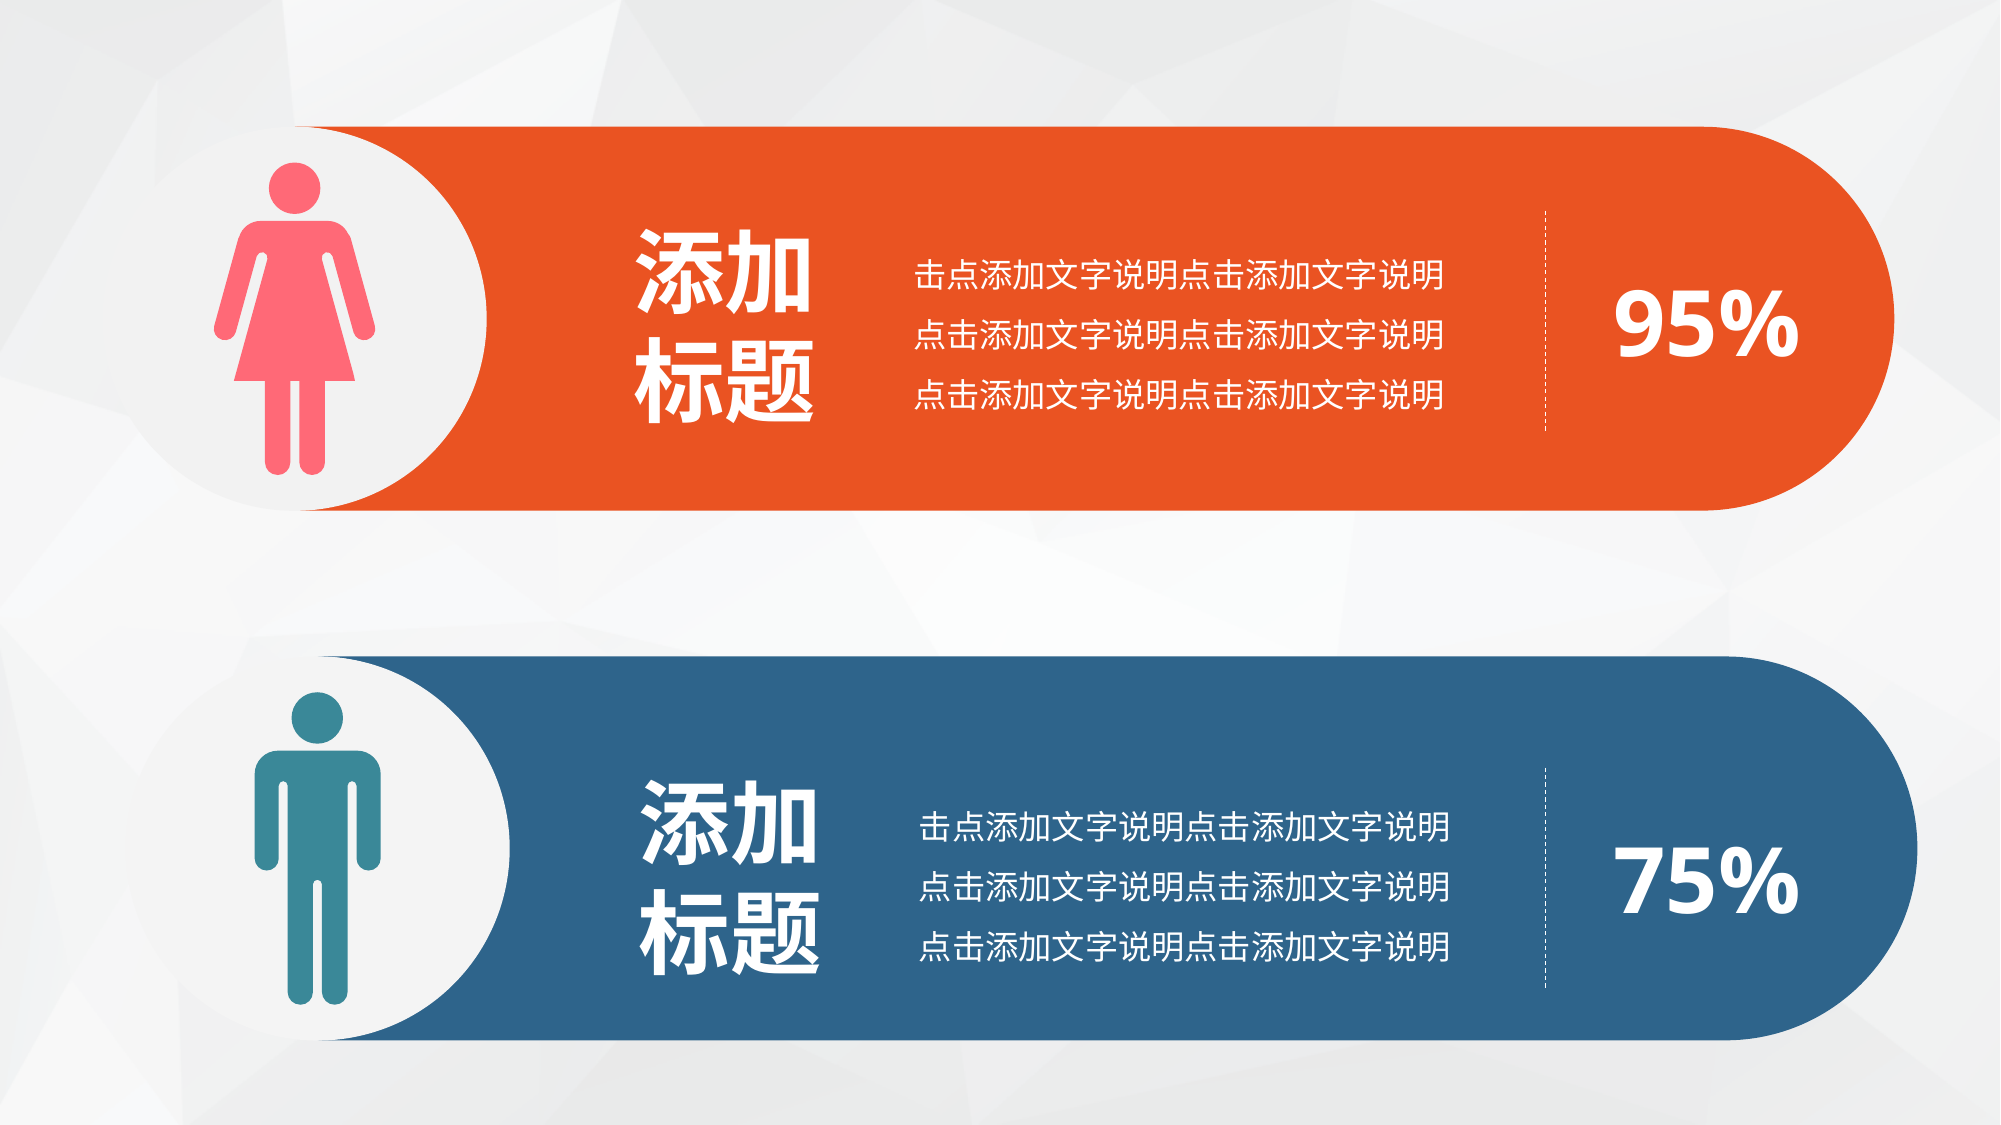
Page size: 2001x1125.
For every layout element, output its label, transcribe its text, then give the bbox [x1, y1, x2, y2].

text_box 添加标题 [618, 206, 847, 442]
text_box [290, 691, 345, 745]
text_box [124, 655, 511, 1042]
text_box [306, 125, 1896, 512]
text_box 75% [1555, 814, 1859, 940]
text_box 击点添加文字说明点击添加文字说明 点击添加文字说明点击添加文字说明 点击添加文字说明点击添加文字说明 [904, 779, 1510, 974]
text_box 击点添加文字说明点击添加文字说明 点击添加文字说明点击添加文字说明 点击添加文字说明点击添加文字说明 [898, 227, 1504, 422]
text_box [212, 219, 377, 477]
text_box [333, 655, 1919, 1042]
text_box [101, 125, 488, 512]
text_box [267, 161, 322, 215]
text_box 添加标题 [624, 758, 852, 994]
text_box 95% [1555, 257, 1859, 383]
picture [0, 0, 2000, 1125]
text_box [253, 749, 382, 1007]
